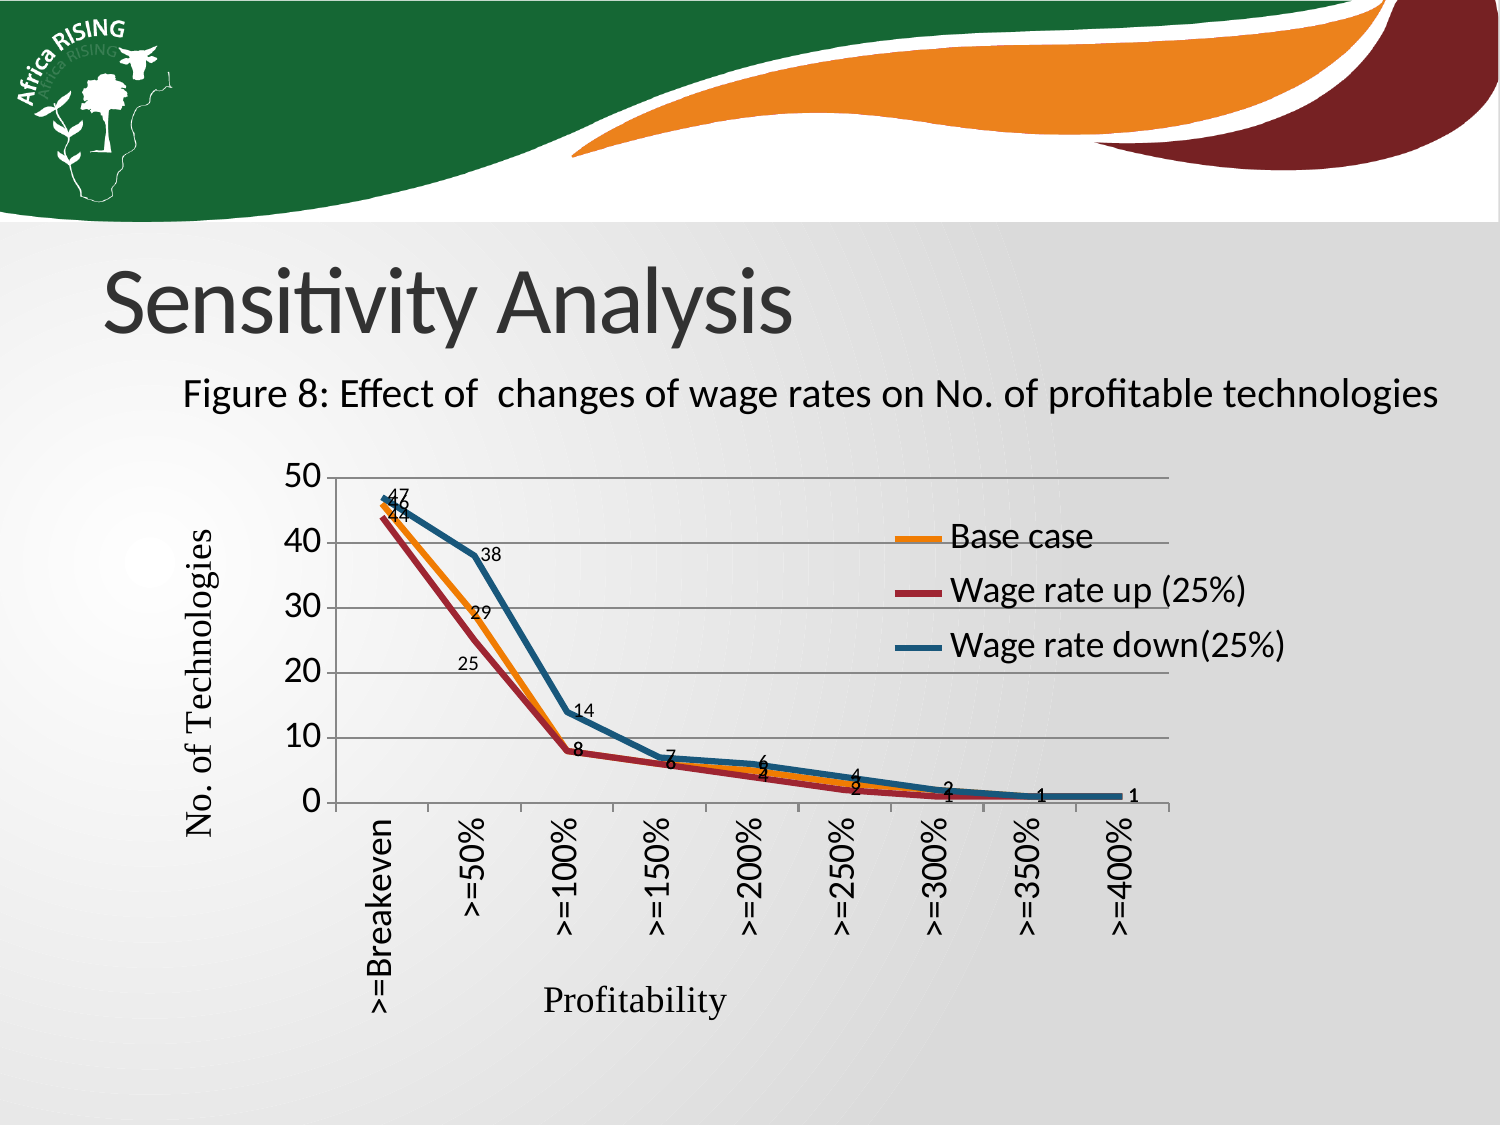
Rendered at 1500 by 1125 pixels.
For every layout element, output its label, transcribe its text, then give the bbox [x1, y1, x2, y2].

chart [169, 449, 1438, 1038]
text_box Figure 8: Effect of changes of wage rates on No. of profitable technologies [168, 358, 1473, 424]
title Sensitivity Analysis [87, 230, 1438, 418]
picture [0, 0, 1499, 222]
